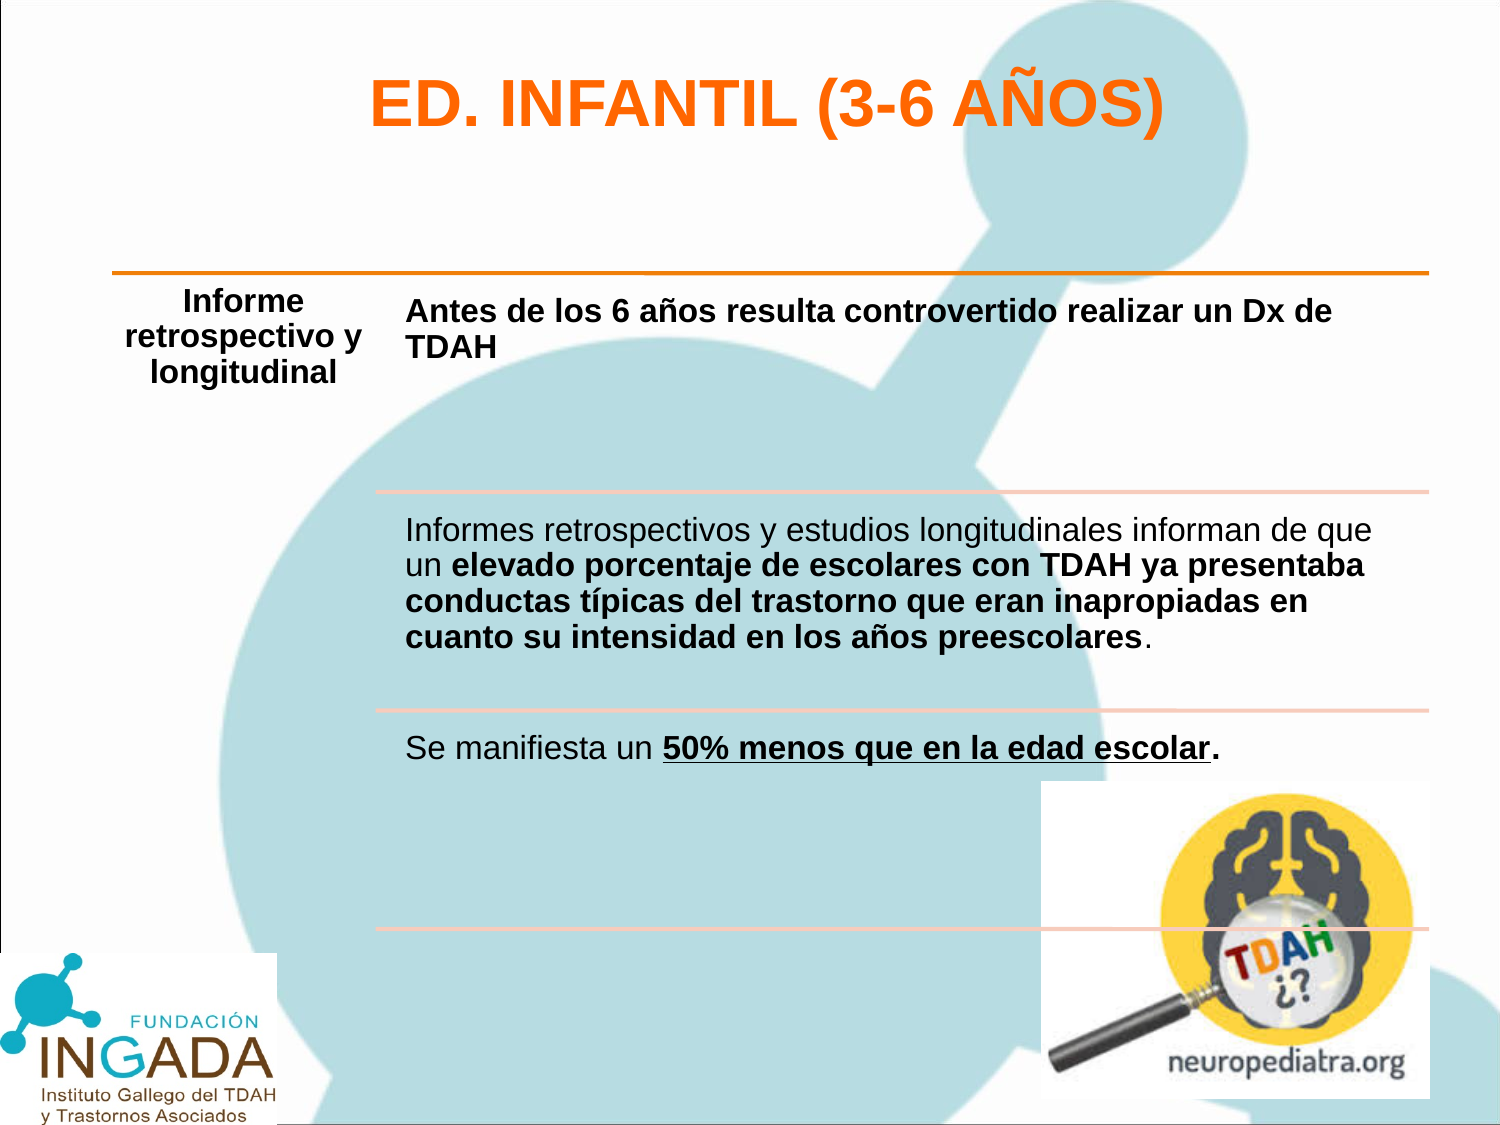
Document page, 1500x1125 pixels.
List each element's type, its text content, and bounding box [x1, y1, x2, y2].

text_box ED. INFANTIL (3-6 AÑOS) [106, 52, 1394, 177]
picture [0, 0, 1500, 1125]
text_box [111, 272, 1430, 941]
